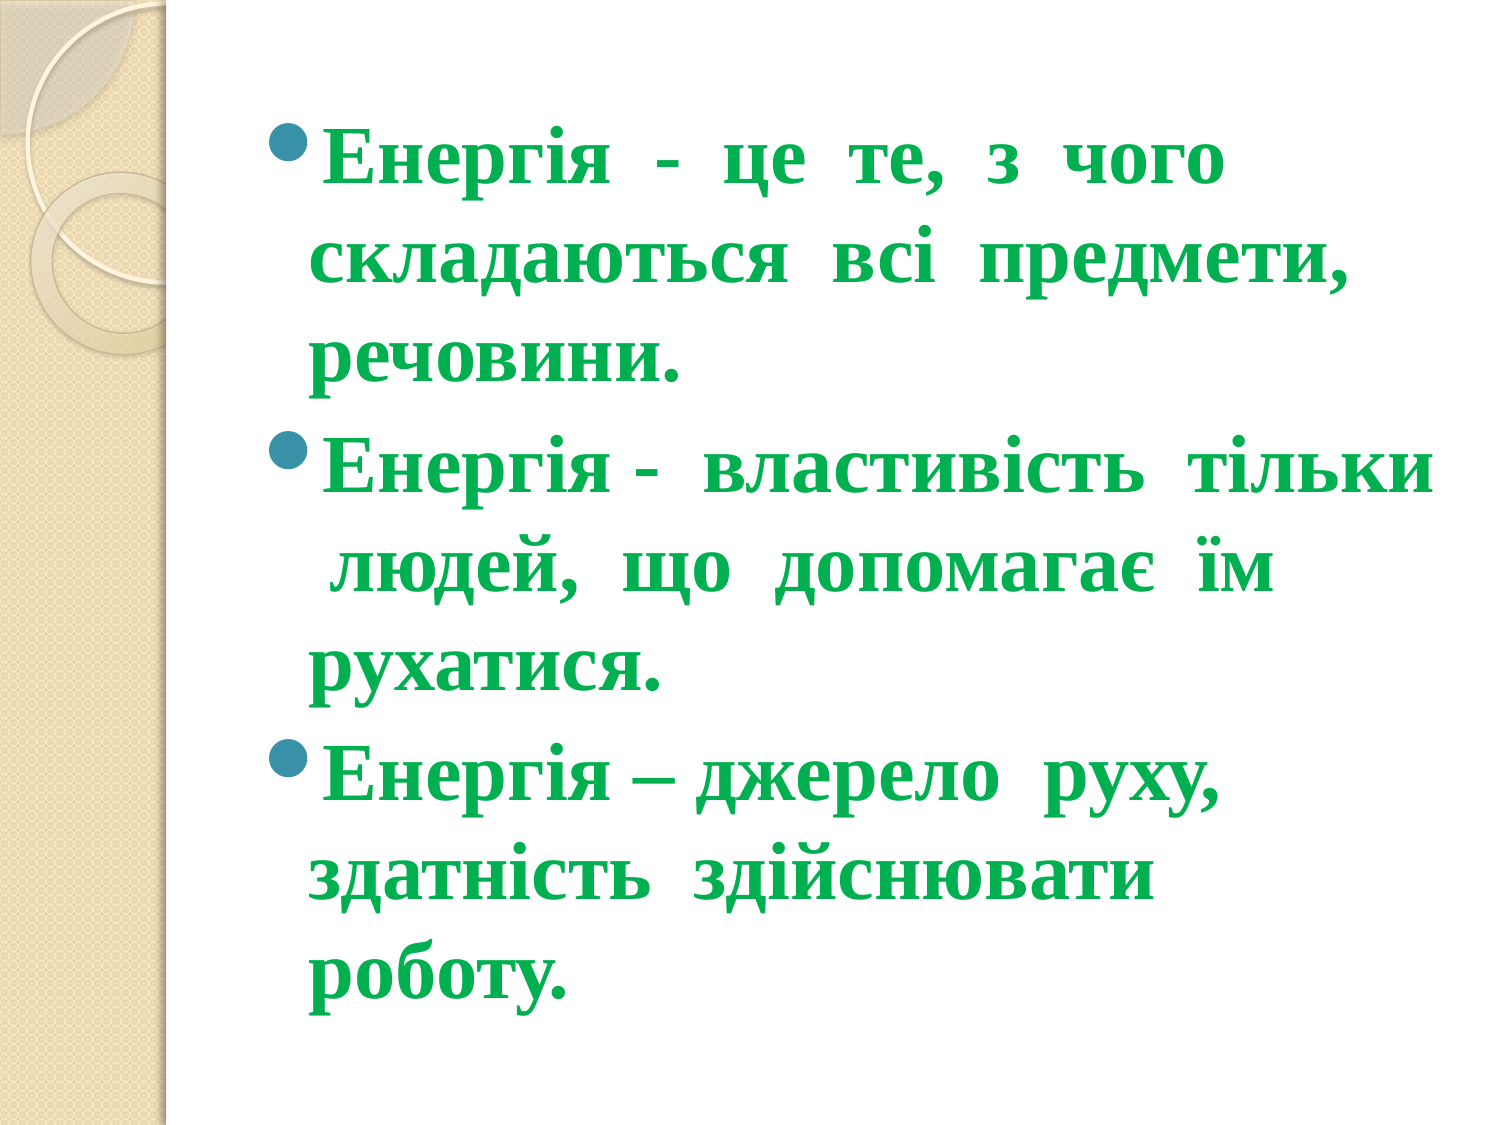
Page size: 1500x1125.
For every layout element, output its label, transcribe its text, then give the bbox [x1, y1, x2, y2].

list Енергія - це те, з чого складаються всі предмети, речовини. Енергія - властивість тільки людей, що допомагає їм рухатися. Енергія – джерело руху, здатність здійснювати роботу. [235, 93, 1466, 1025]
